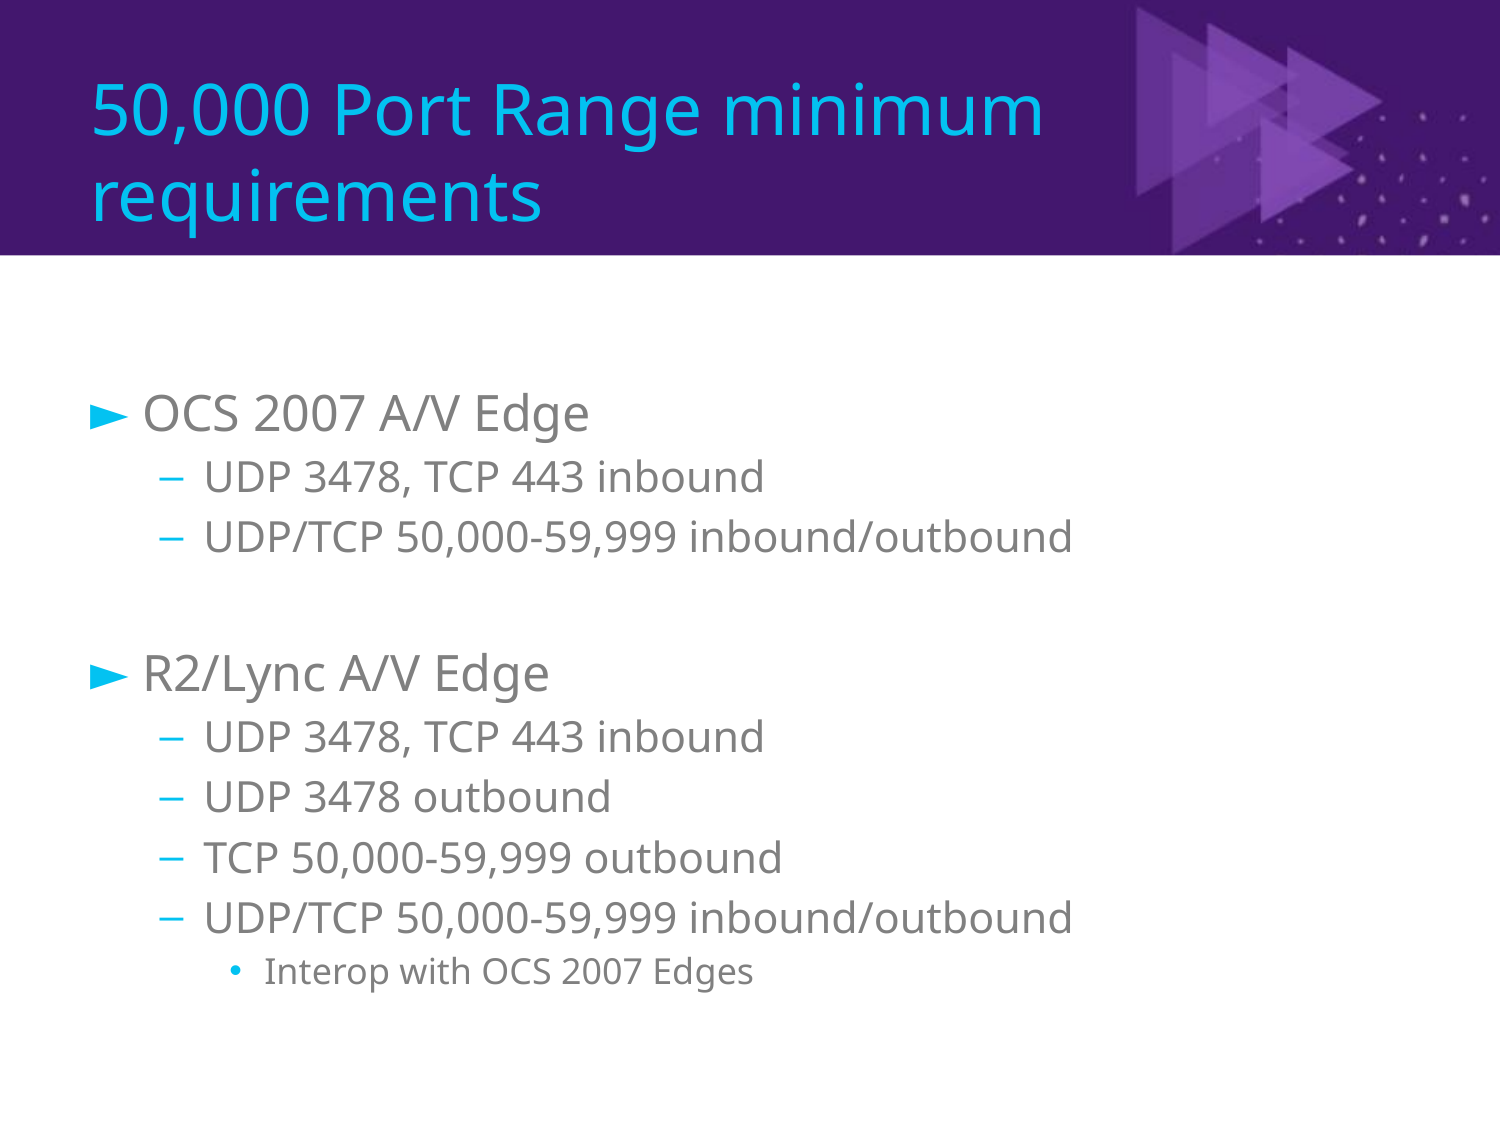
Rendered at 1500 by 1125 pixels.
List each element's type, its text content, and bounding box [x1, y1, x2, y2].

list OCS 2007 A/V Edge UDP 3478, TCP 443 inbound UDP/TCP 50,000-59,999 inbound/outbound R2/Lync A/V Edge UDP 3478, TCP 443 inbound UDP 3478 outbound TCP 50,000-59,999 outbound UDP/TCP 50,000-59,999 inbound/outbound Interop with OCS 2007 Edges [75, 373, 1425, 1005]
picture [0, 0, 1500, 255]
title 50,000 Port Range minimum requirements [75, 56, 1425, 244]
